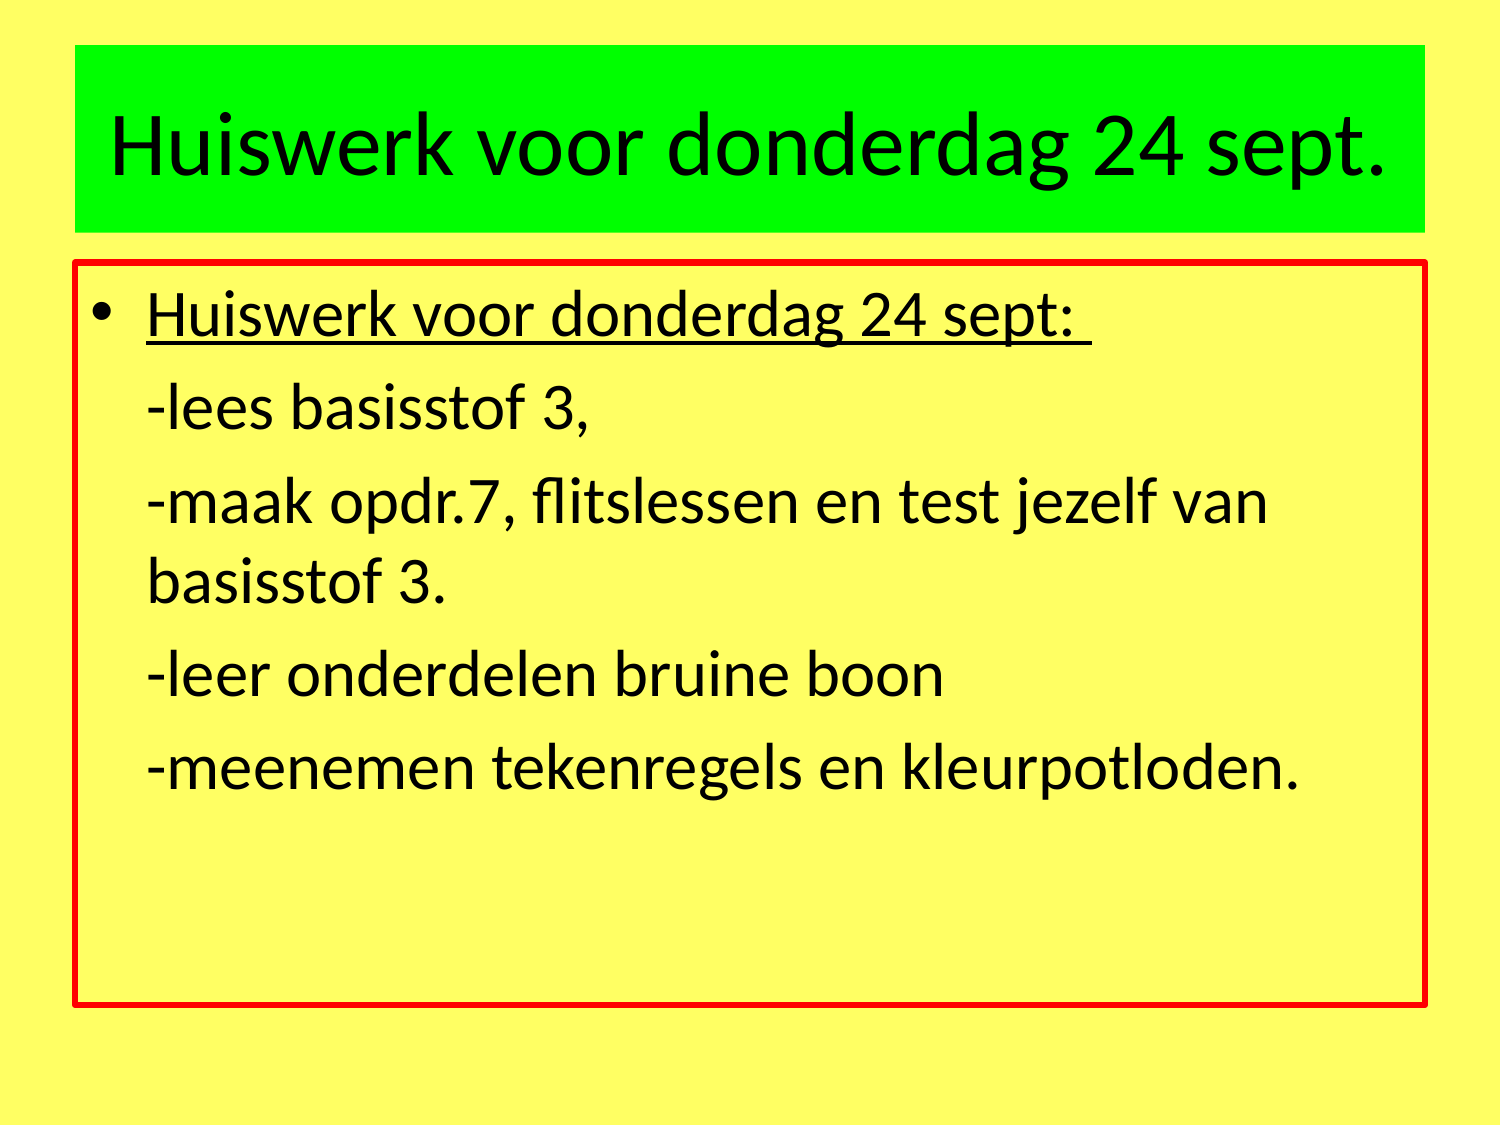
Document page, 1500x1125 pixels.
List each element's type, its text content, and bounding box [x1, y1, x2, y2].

list Huiswerk voor donderdag 24 sept: -lees basisstof 3, -maak opdr.7, flitslessen en test jezelf van basisstof 3. -leer onderdelen bruine boon -meenemen tekenregels en kleurpotloden. [75, 262, 1425, 1005]
title Huiswerk voor donderdag 24 sept. [75, 45, 1425, 233]
